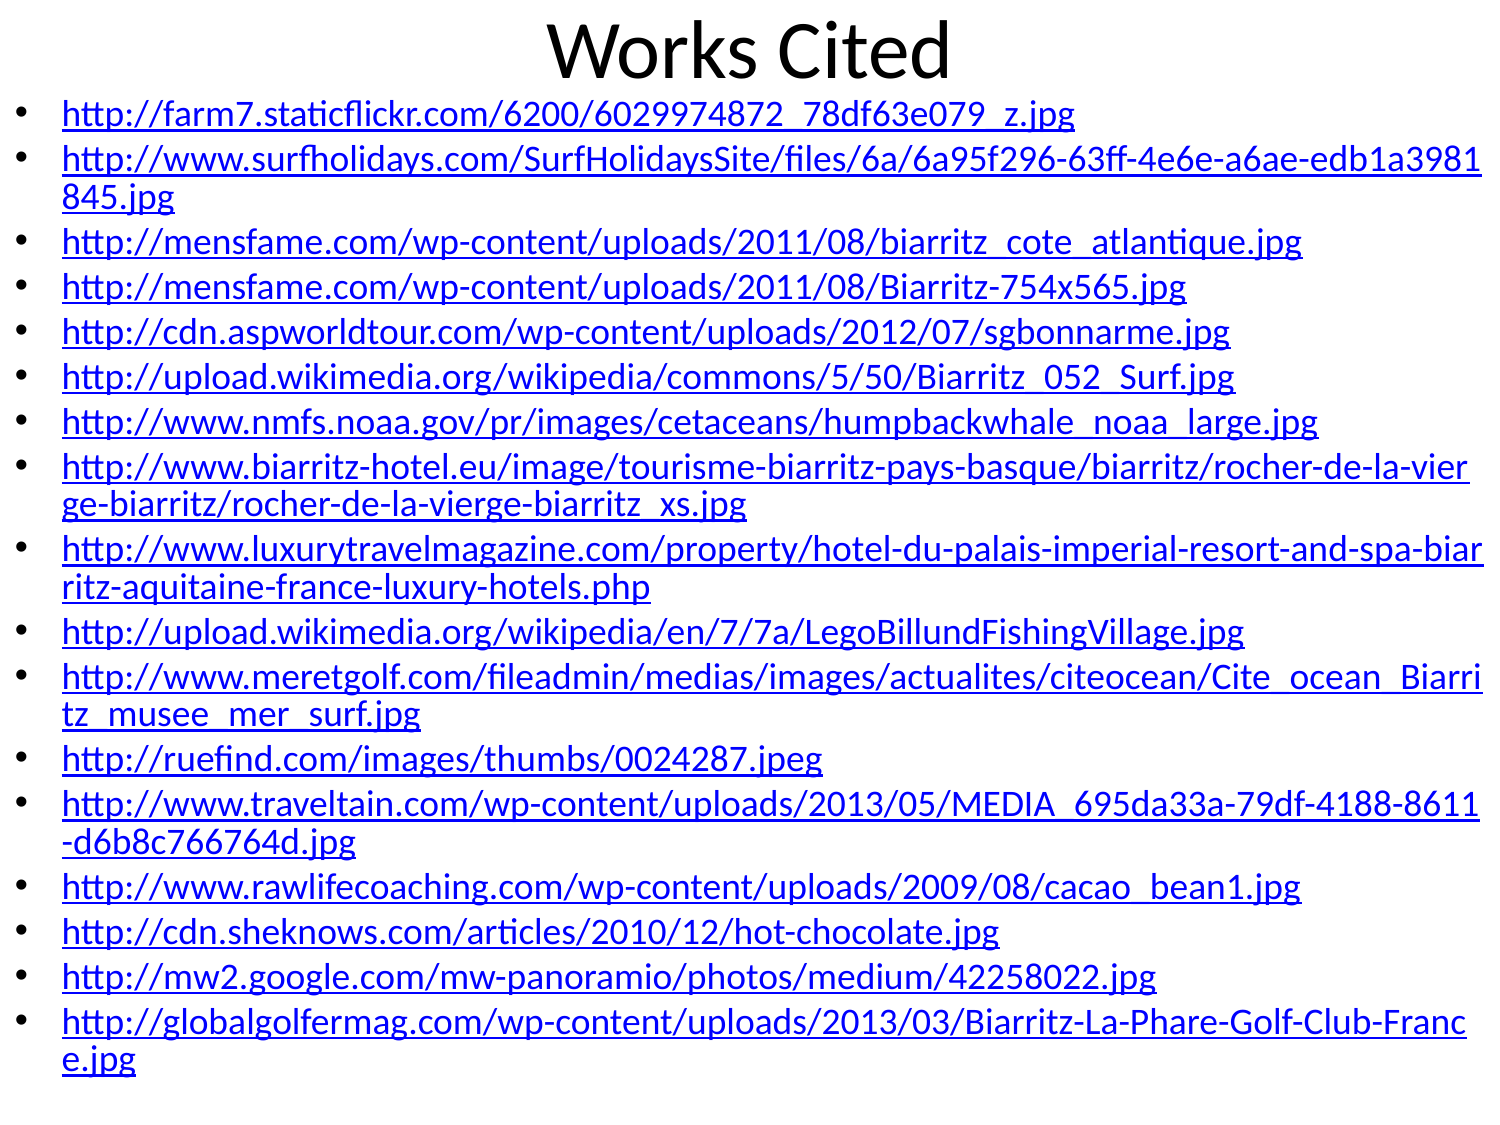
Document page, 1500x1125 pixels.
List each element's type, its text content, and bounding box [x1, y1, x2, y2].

text_box http://farm7.staticflickr.com/6200/6029974872_78df63e079_z.jpg http://www.surfholidays.com/SurfHolidaysSite/files/6a/6a95f296-63ff-4e6e-a6ae-edb1a3981845.jpg http://mensfame.com/wp-content/uploads/2011/08/biarritz_cote_atlantique.jpg http://mensfame.com/wp-content/uploads/2011/08/Biarritz-754x565.jpg http://cdn.aspworldtour.com/wp-content/uploads/2012/07/sgbonnarme.jpg http://upload.wikimedia.org/wikipedia/commons/5/50/Biarritz_052_Surf.jpg http://www.nmfs.noaa.gov/pr/images/cetaceans/humpbackwhale_noaa_large.jpg http://www.biarritz-hotel.eu/image/tourisme-biarritz-pays-basque/biarritz/rocher-de-la-vierge-biarritz/rocher-de-la-vierge-biarritz_xs.jpg http://www.luxurytravelmagazine.com/property/hotel-du-palais-imperial-resort-and-spa-biarritz-aquitaine-france-luxury-hotels.php http://upload.wikimedia.org/wikipedia/en/7/7a/LegoBillundFishingVillage.jpg http://www.meretgolf.com/fileadmin/medias/images/actualites/citeocean/Cite_ocean_Biarritz_musee_mer_surf.jpg http://ruefind.com/images/thumbs/0024287.jpeg http://www.traveltain.com/wp-content/uploads/2013/05/MEDIA_695da33a-79df-4188-8611-d6b8c766764d.jpg http://www.rawlifecoaching.com/wp-content/uploads/2009/08/cacao_bean1.jpg http://cdn.sheknows.com/articles/2010/12/hot-chocolate.jpg http://mw2.google.com/mw-panoramio/photos/medium/42258022.jpg http://globalgolfermag.com/wp-content/uploads/2013/03/Biarritz-La-Phare-Golf-Club-France.jpg [0, 81, 1500, 907]
text_box Works Cited [0, 0, 1500, 81]
